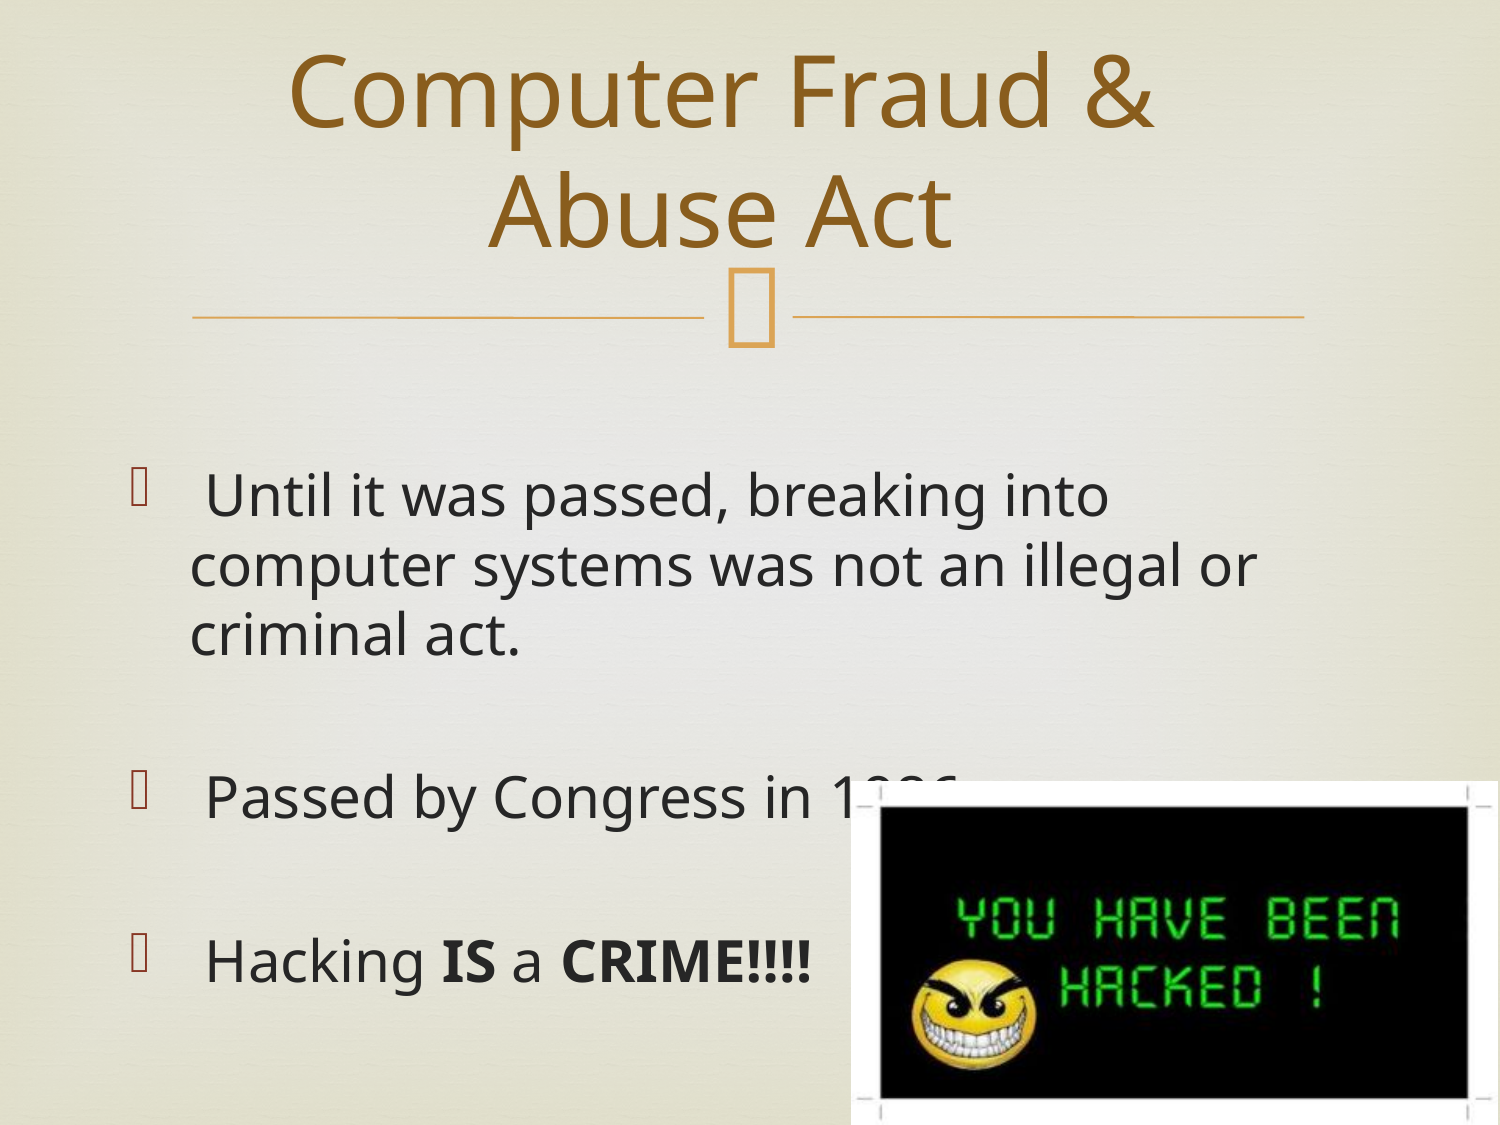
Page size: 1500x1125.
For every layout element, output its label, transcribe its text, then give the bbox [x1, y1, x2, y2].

list Until it was passed, breaking into computer systems was not an illegal or criminal act. Passed by Congress in 1986 Hacking IS a CRIME!!!! [114, 368, 1386, 1005]
picture [831, 780, 1500, 1125]
title Computer Fraud & Abuse Act [166, 23, 1275, 272]
